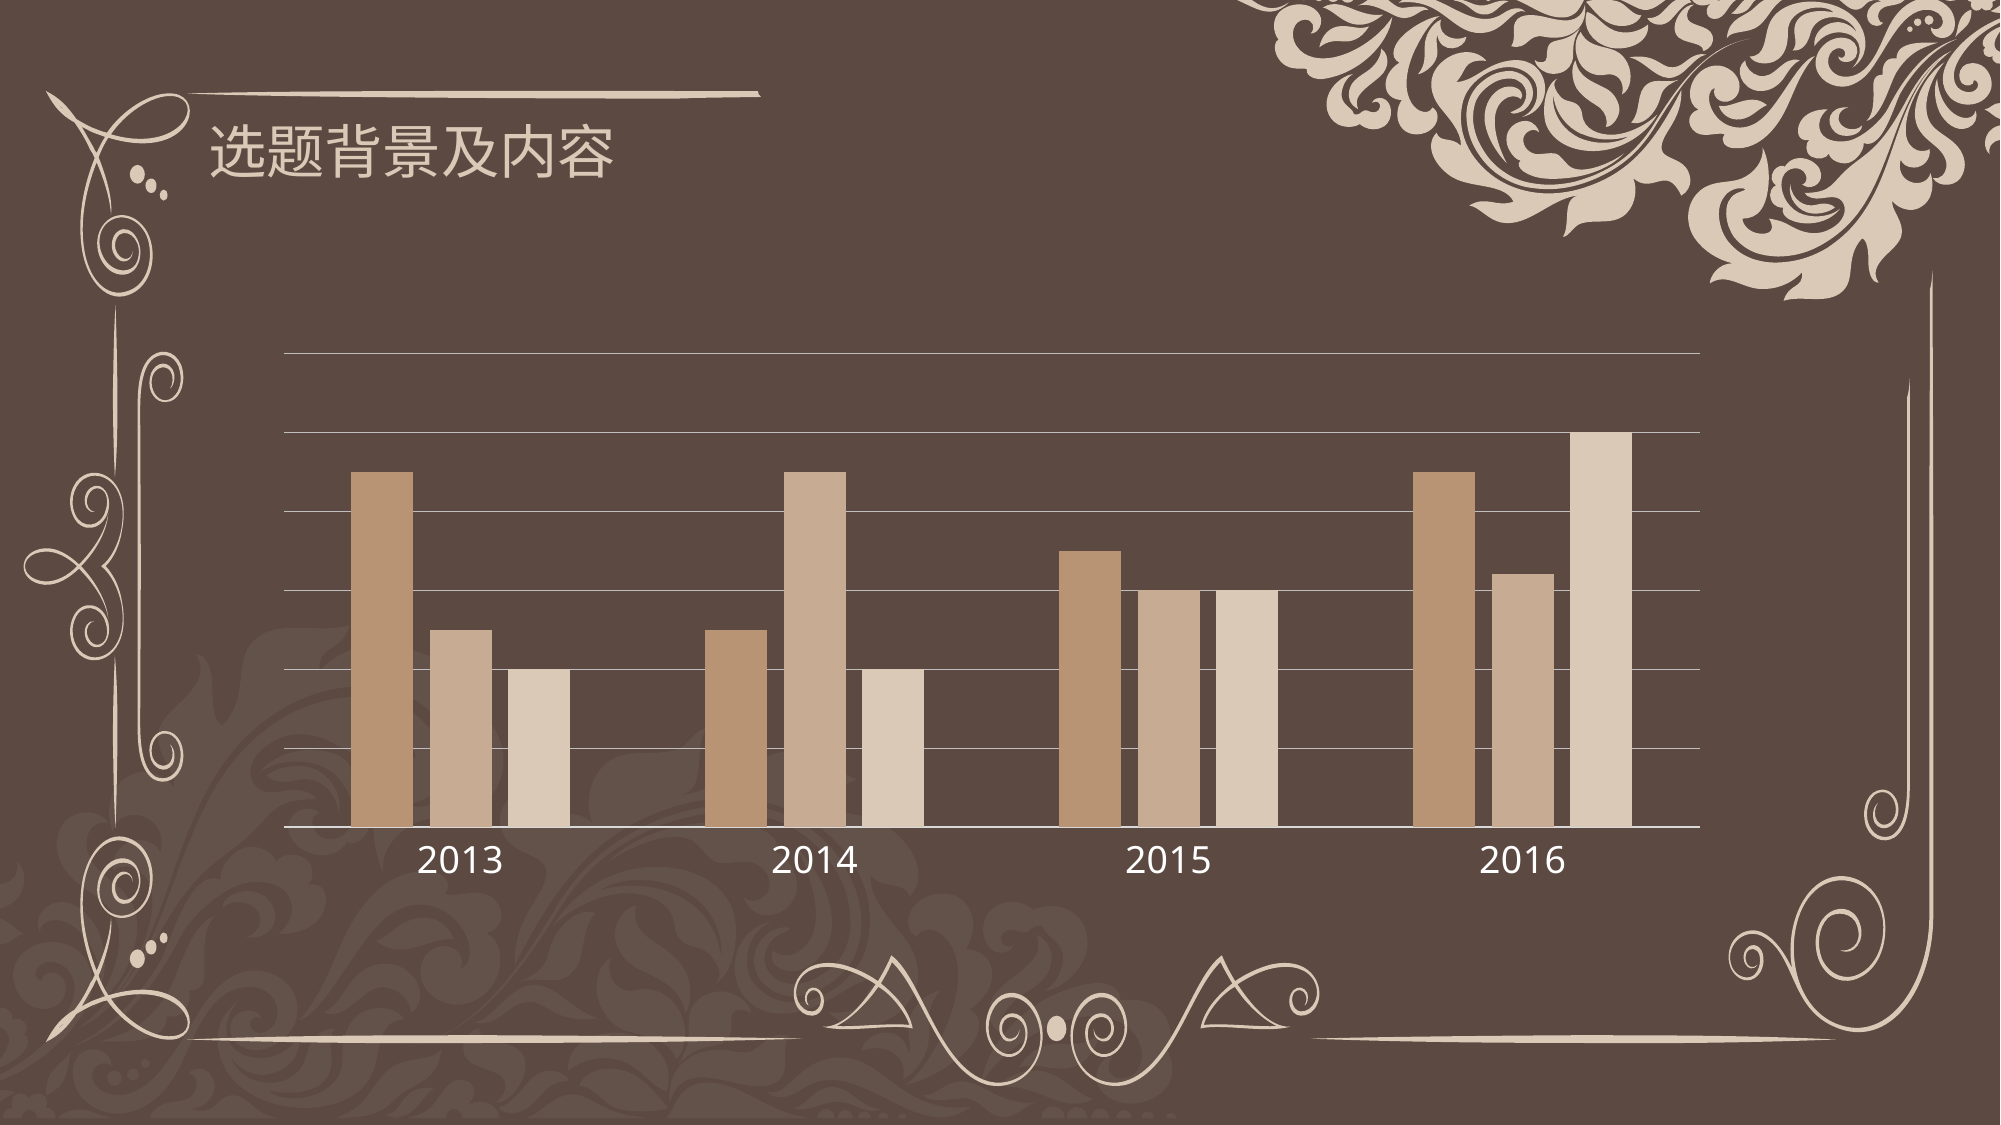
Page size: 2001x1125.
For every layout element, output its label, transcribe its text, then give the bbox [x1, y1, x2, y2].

chart [254, 342, 1730, 896]
text_box 选题背景及内容 [193, 107, 728, 193]
